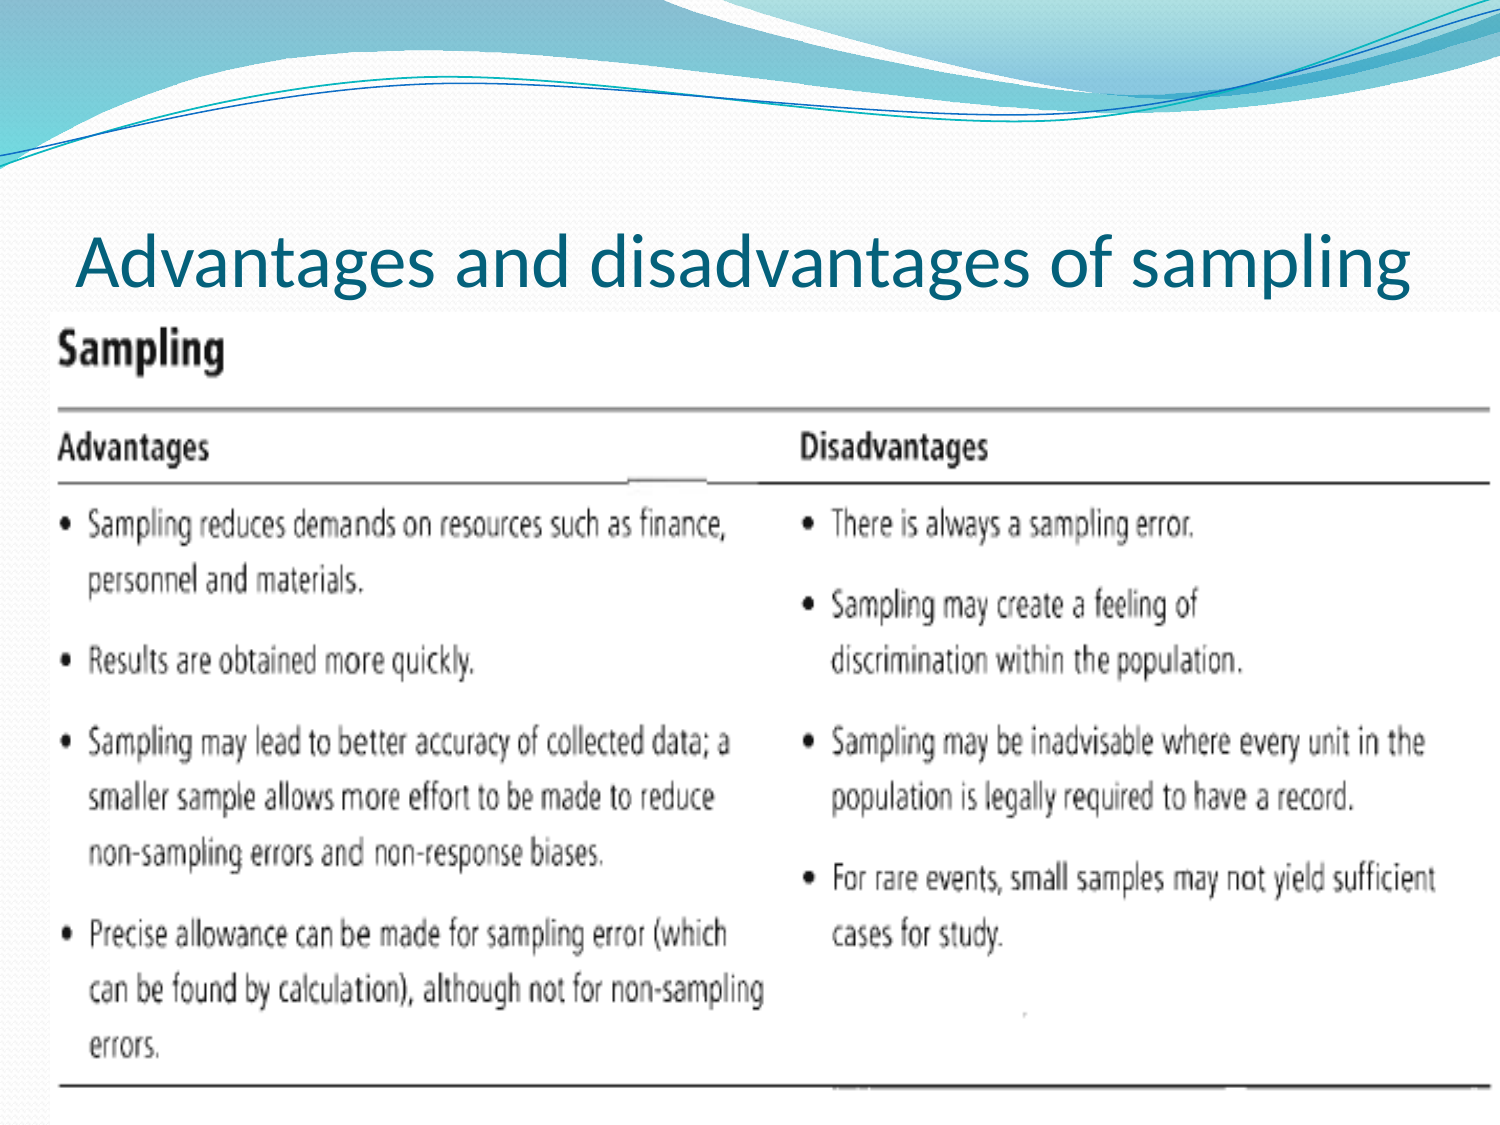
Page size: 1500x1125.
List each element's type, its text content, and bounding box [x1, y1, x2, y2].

title Advantages and disadvantages of sampling [75, 115, 1425, 303]
picture [49, 312, 1500, 1125]
